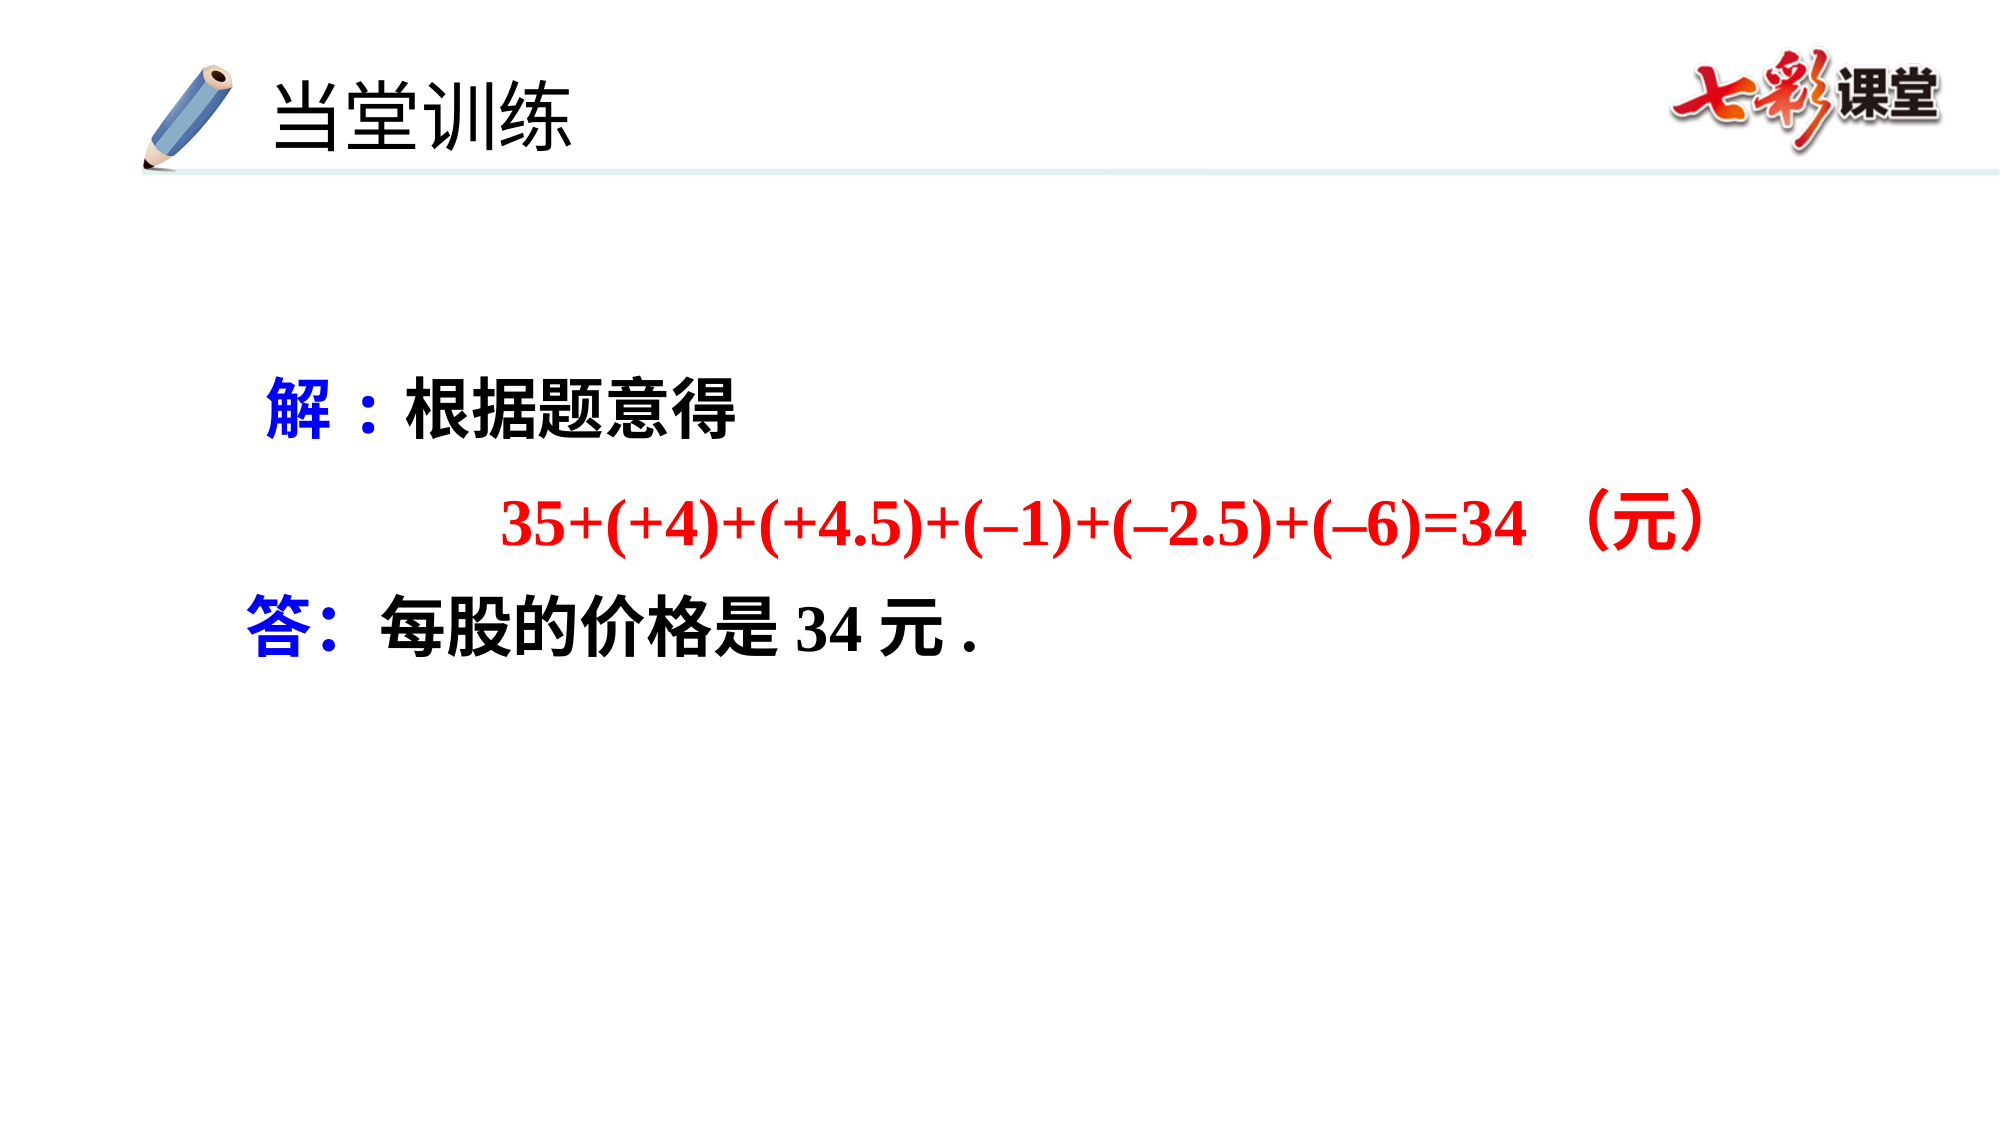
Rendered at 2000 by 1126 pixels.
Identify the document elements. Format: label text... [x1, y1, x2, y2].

text_box 解:根据题意得 35+(+4)+(+4.5)+(–1)+(–2.5)+(–6)=34（元） [245, 325, 2000, 569]
text_box 答：每股的价格是34元. [225, 575, 999, 676]
picture [133, 42, 242, 195]
picture [1666, 42, 1948, 157]
